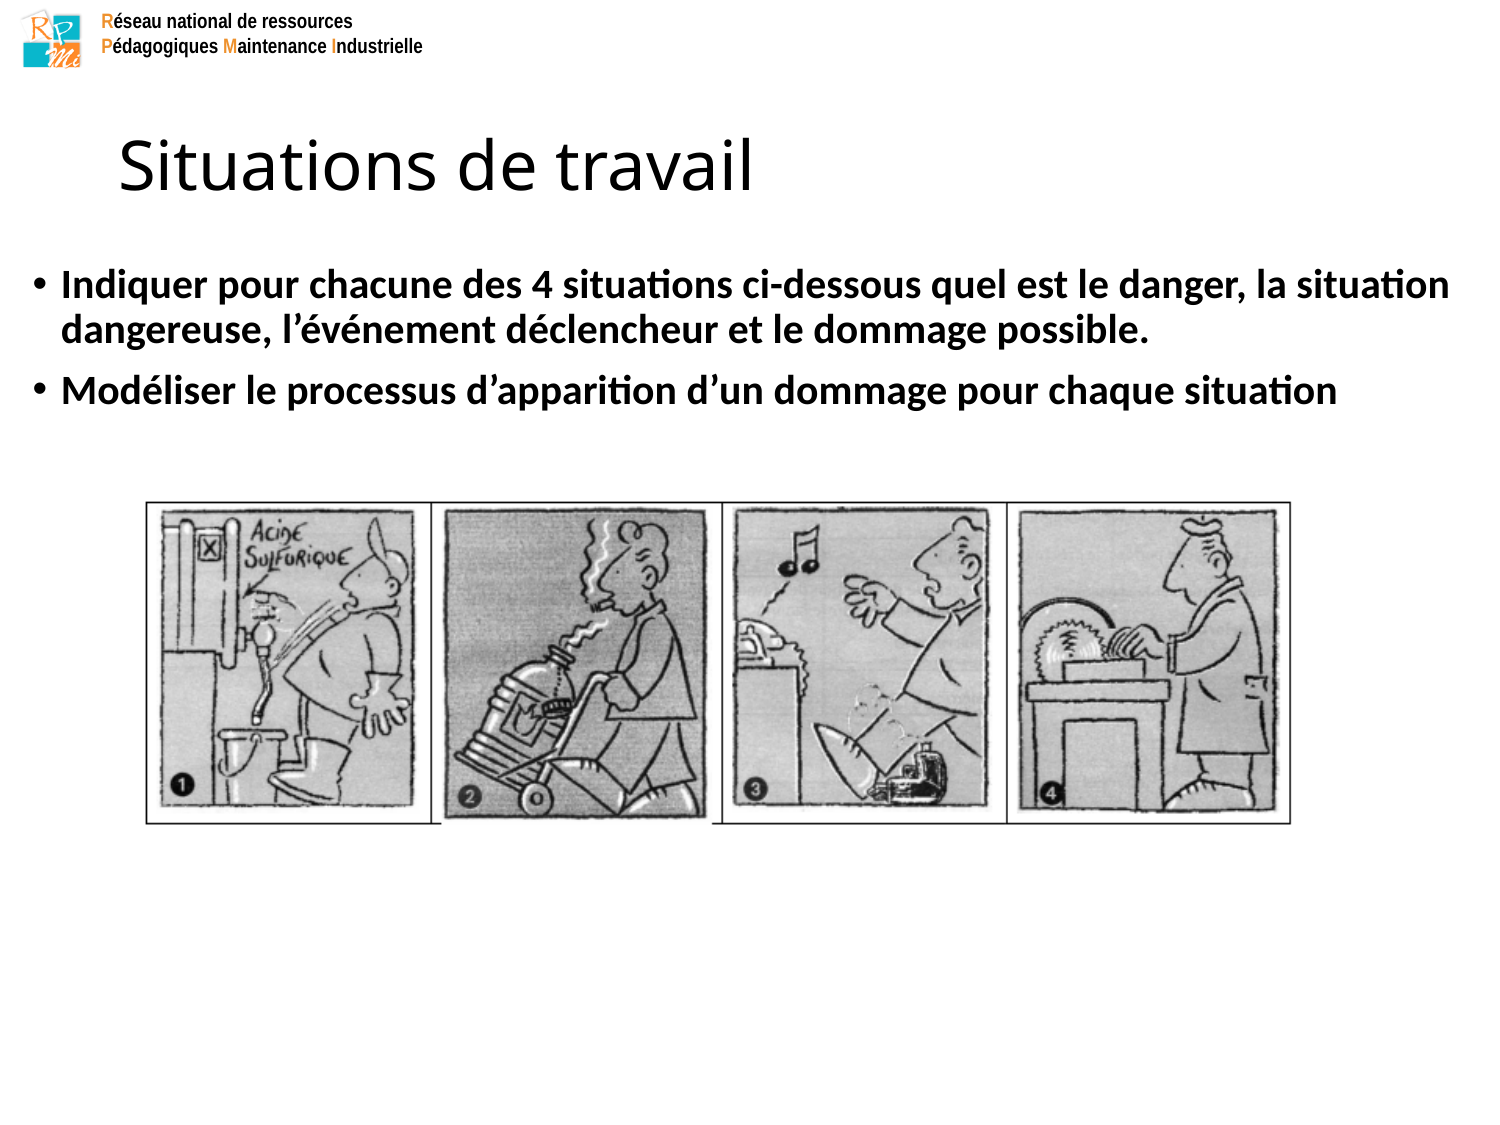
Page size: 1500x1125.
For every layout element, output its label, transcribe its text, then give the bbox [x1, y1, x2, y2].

list Indiquer pour chacune des 4 situations ci-dessous quel est le danger, la situation dangereuse, l’événement déclencheur et le dommage possible. Modéliser le processus d’apparition d’un dommage pour chaque situation [17, 255, 1483, 433]
picture [17, 7, 86, 72]
picture [135, 491, 1299, 831]
title Situations de travail [103, 59, 1397, 255]
